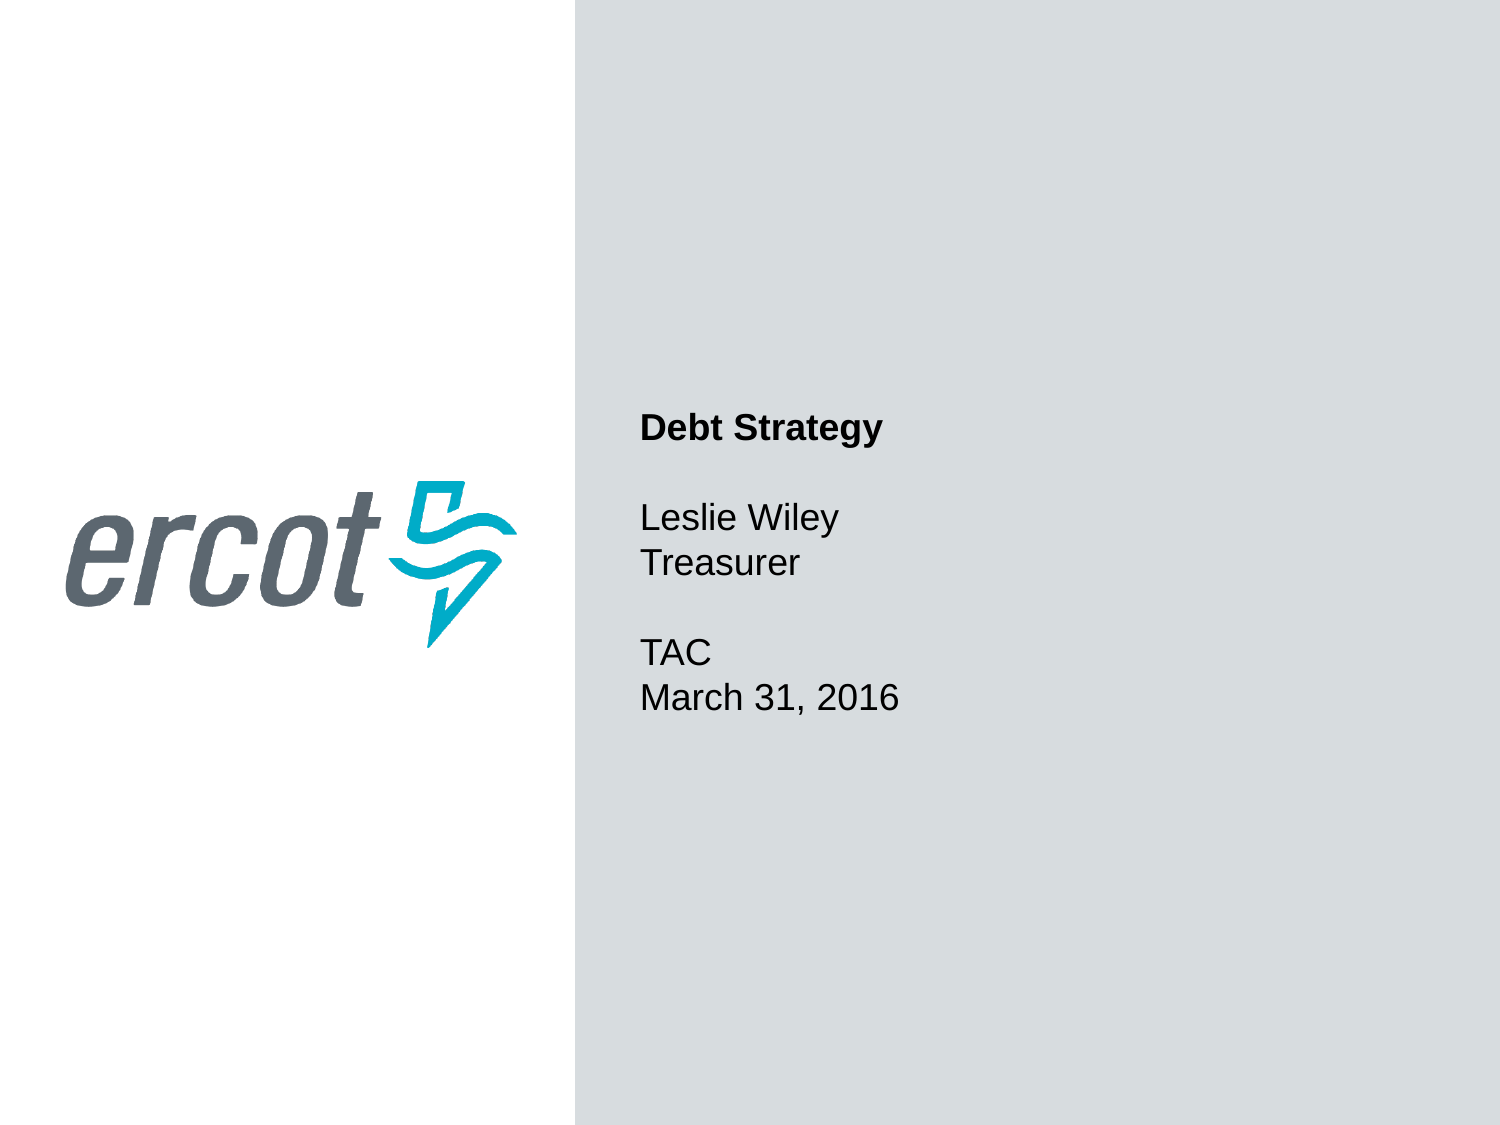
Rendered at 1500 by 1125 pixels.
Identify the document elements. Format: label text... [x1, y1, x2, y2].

text_box Debt Strategy Leslie Wiley Treasurer TAC March 31, 2016 [624, 395, 1500, 726]
picture [56, 471, 525, 654]
